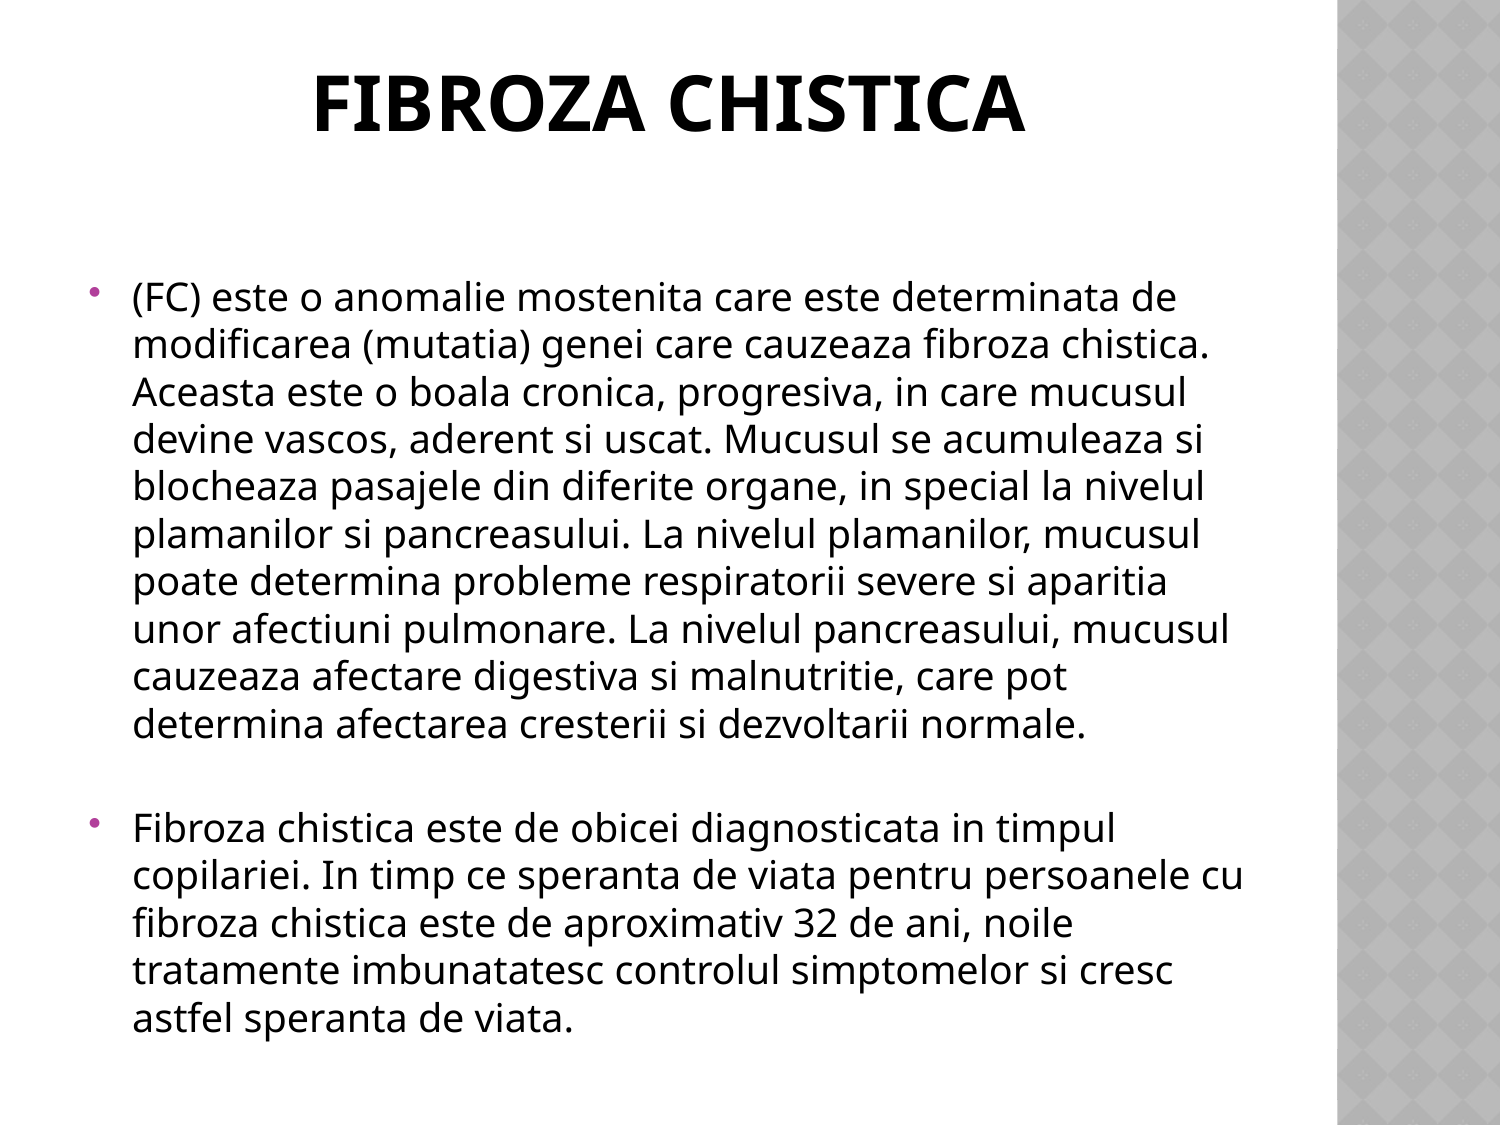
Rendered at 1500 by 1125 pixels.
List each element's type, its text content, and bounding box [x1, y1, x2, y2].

title Fibroza chistica [75, 52, 1263, 240]
list (FC) este o anomalie mostenita care este determinata de modificarea (mutatia) genei care cauzeaza fibroza chistica. Aceasta este o boala cronica, progresiva, in care mucusul devine vascos, aderent si uscat. Mucusul se acumuleaza si blocheaza pasajele din diferite organe, in special la nivelul plamanilor si pancreasului. La nivelul plamanilor, mucusul poate determina probleme respiratorii severe si aparitia unor afectiuni pulmonare. La nivelul pancreasului, mucusul cauzeaza afectare digestiva si malnutritie, care pot determina afectarea cresterii si dezvoltarii normale. Fibroza chistica este de obicei diagnosticata in timpul copilariei. In timp ce speranta de viata pentru persoanele cu fibroza chistica este de aproximativ 32 de ani, noile tratamente imbunatatesc controlul simptomelor si cresc astfel speranta de viata. [75, 264, 1263, 1059]
